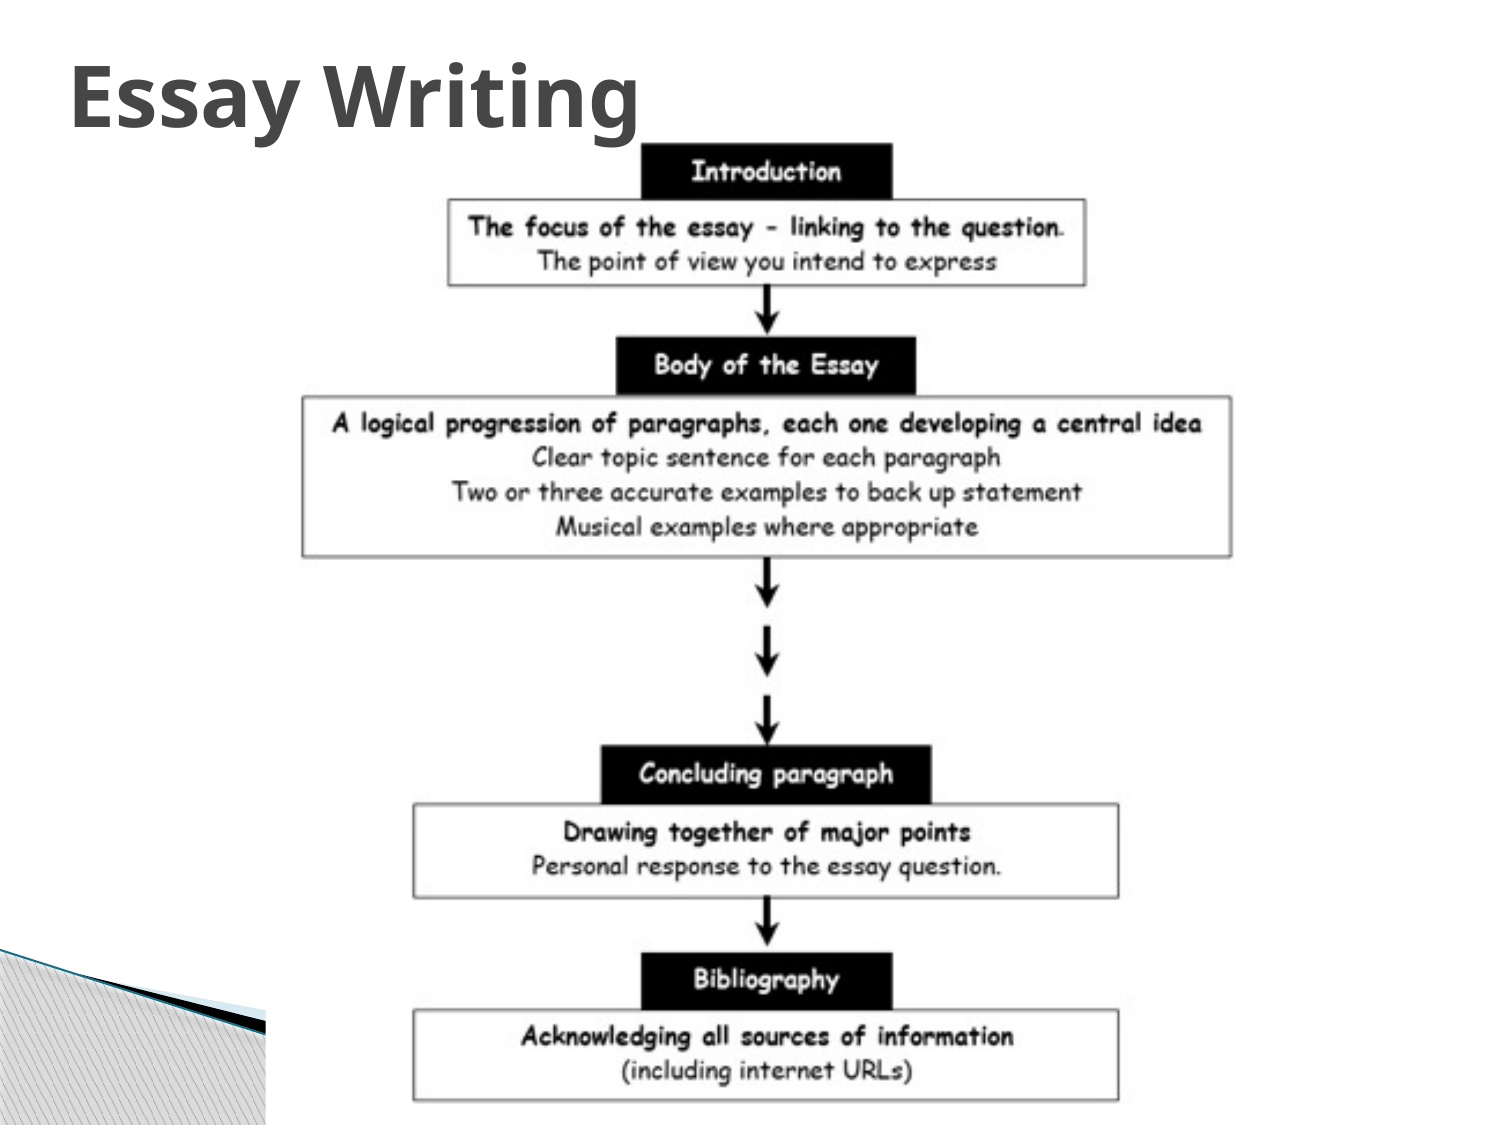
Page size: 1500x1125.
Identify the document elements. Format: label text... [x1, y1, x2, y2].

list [265, 125, 1235, 1125]
title Essay Writing [53, 0, 1404, 188]
